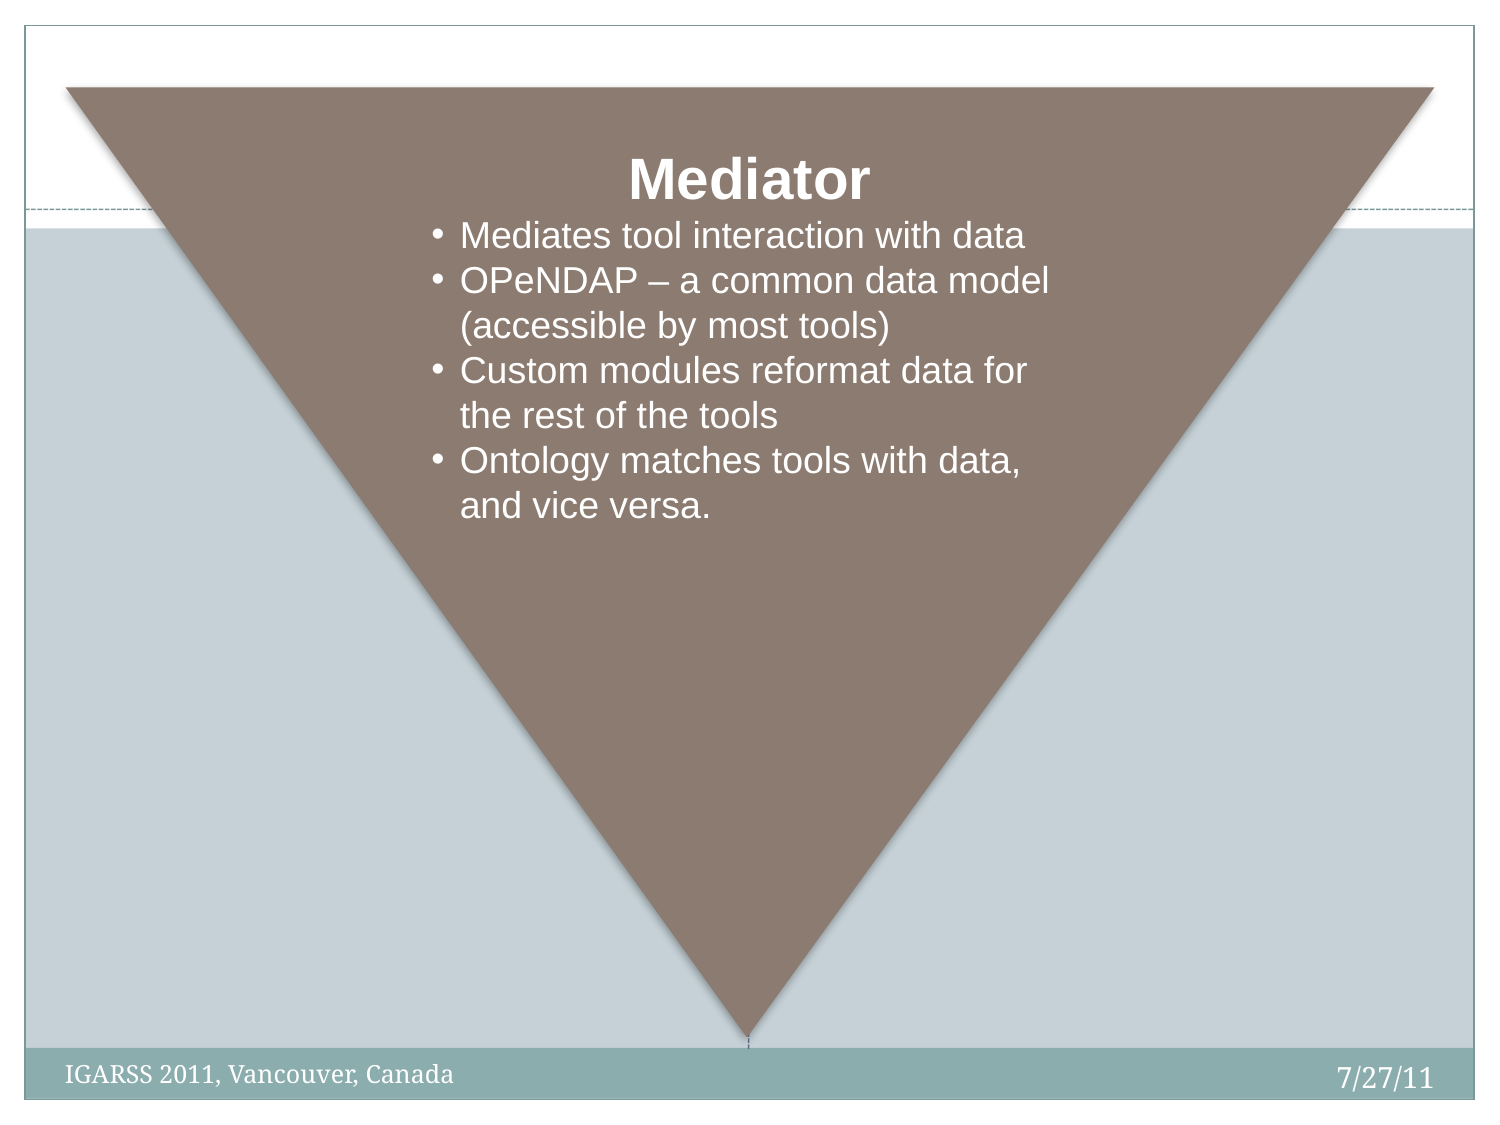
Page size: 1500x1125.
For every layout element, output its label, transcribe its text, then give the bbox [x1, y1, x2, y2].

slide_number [950, 1051, 1450, 1112]
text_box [65, 87, 1435, 1038]
footer IGARSS 2011, Vancouver, Canada [50, 1051, 638, 1112]
